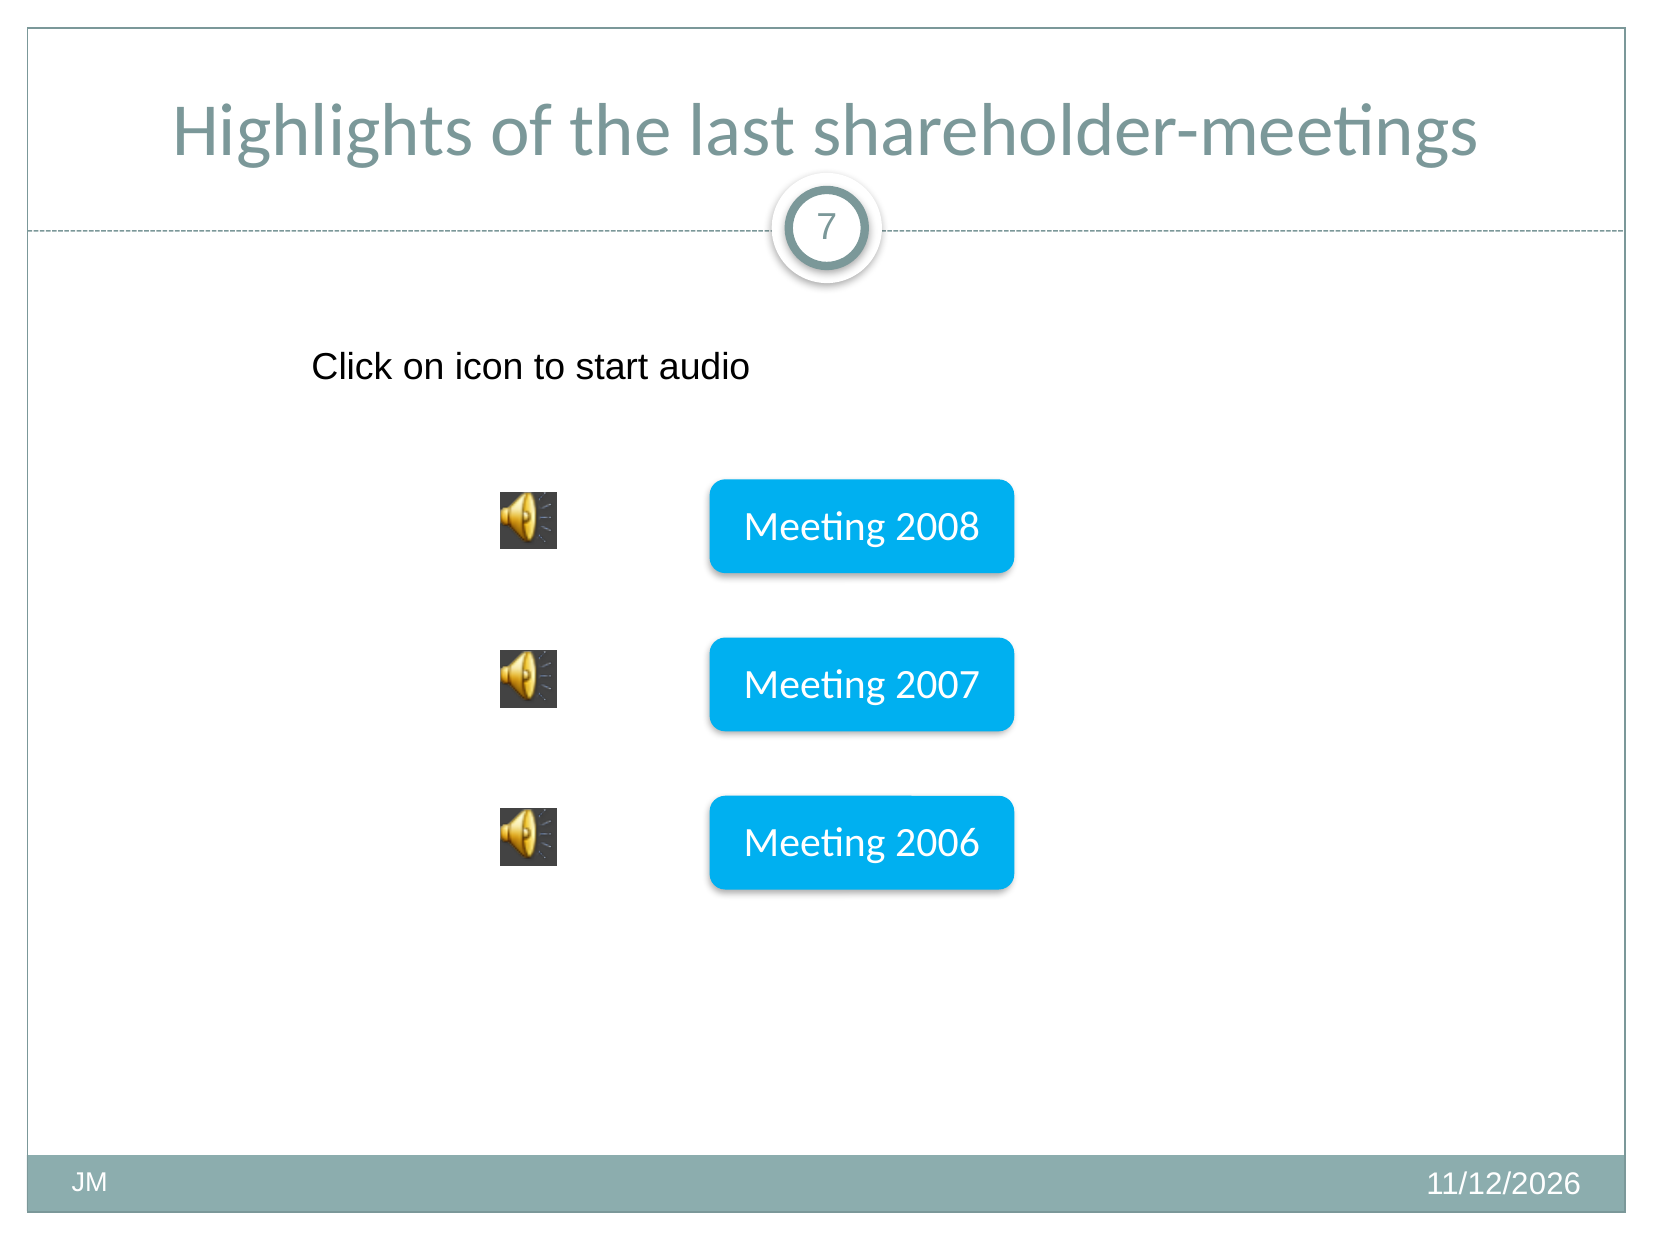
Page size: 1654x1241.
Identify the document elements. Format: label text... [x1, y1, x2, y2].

footer JM [55, 1159, 703, 1226]
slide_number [1047, 1158, 1598, 1225]
text_box Meeting 2006 [708, 794, 1016, 891]
text_box Meeting 2008 [708, 478, 1016, 575]
text_box Click on icon to start audio [296, 338, 766, 396]
slide_number 7 [785, 187, 869, 268]
picture [498, 490, 558, 551]
picture [498, 649, 558, 709]
title Highlights of the last shareholder-meetings [54, 41, 1598, 179]
picture [498, 807, 558, 867]
text_box Meeting 2007 [708, 636, 1016, 733]
